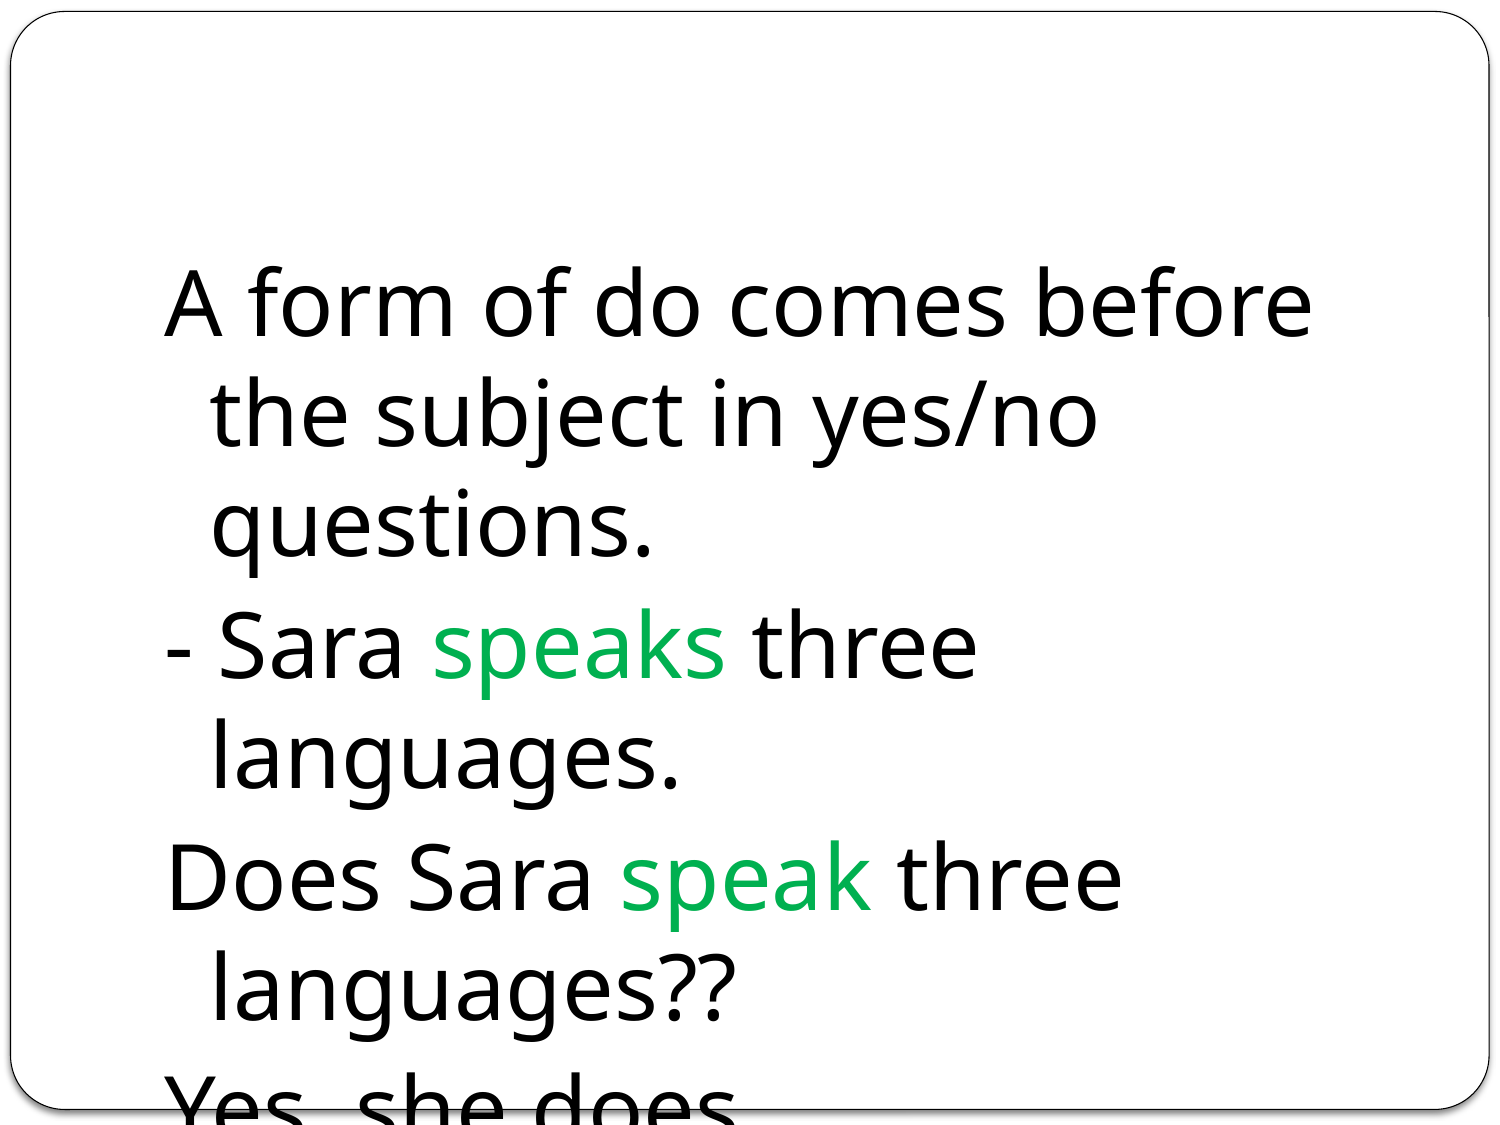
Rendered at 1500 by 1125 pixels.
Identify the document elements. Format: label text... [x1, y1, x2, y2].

list A form of do comes before the subject in yes/no questions. - Sara speaks three languages. Does Sara speak three languages?? Yes, she does. No, she doesn’t [150, 237, 1425, 988]
